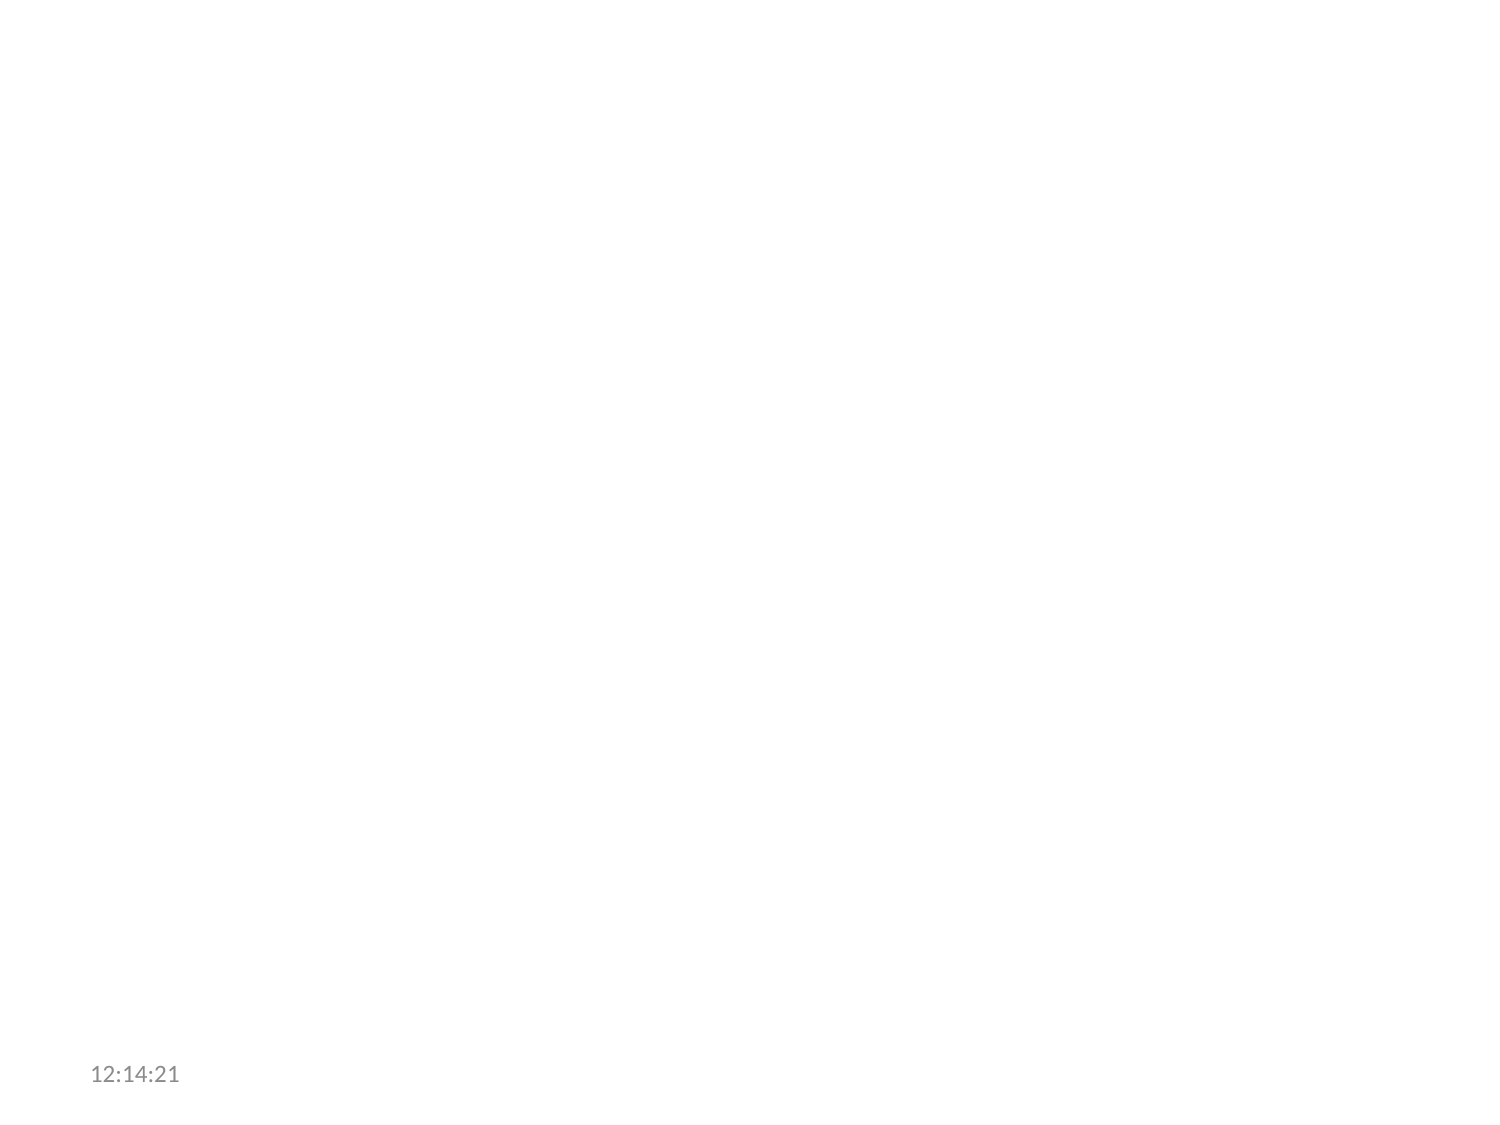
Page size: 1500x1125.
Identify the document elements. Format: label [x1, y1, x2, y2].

slide_number [75, 1042, 425, 1103]
